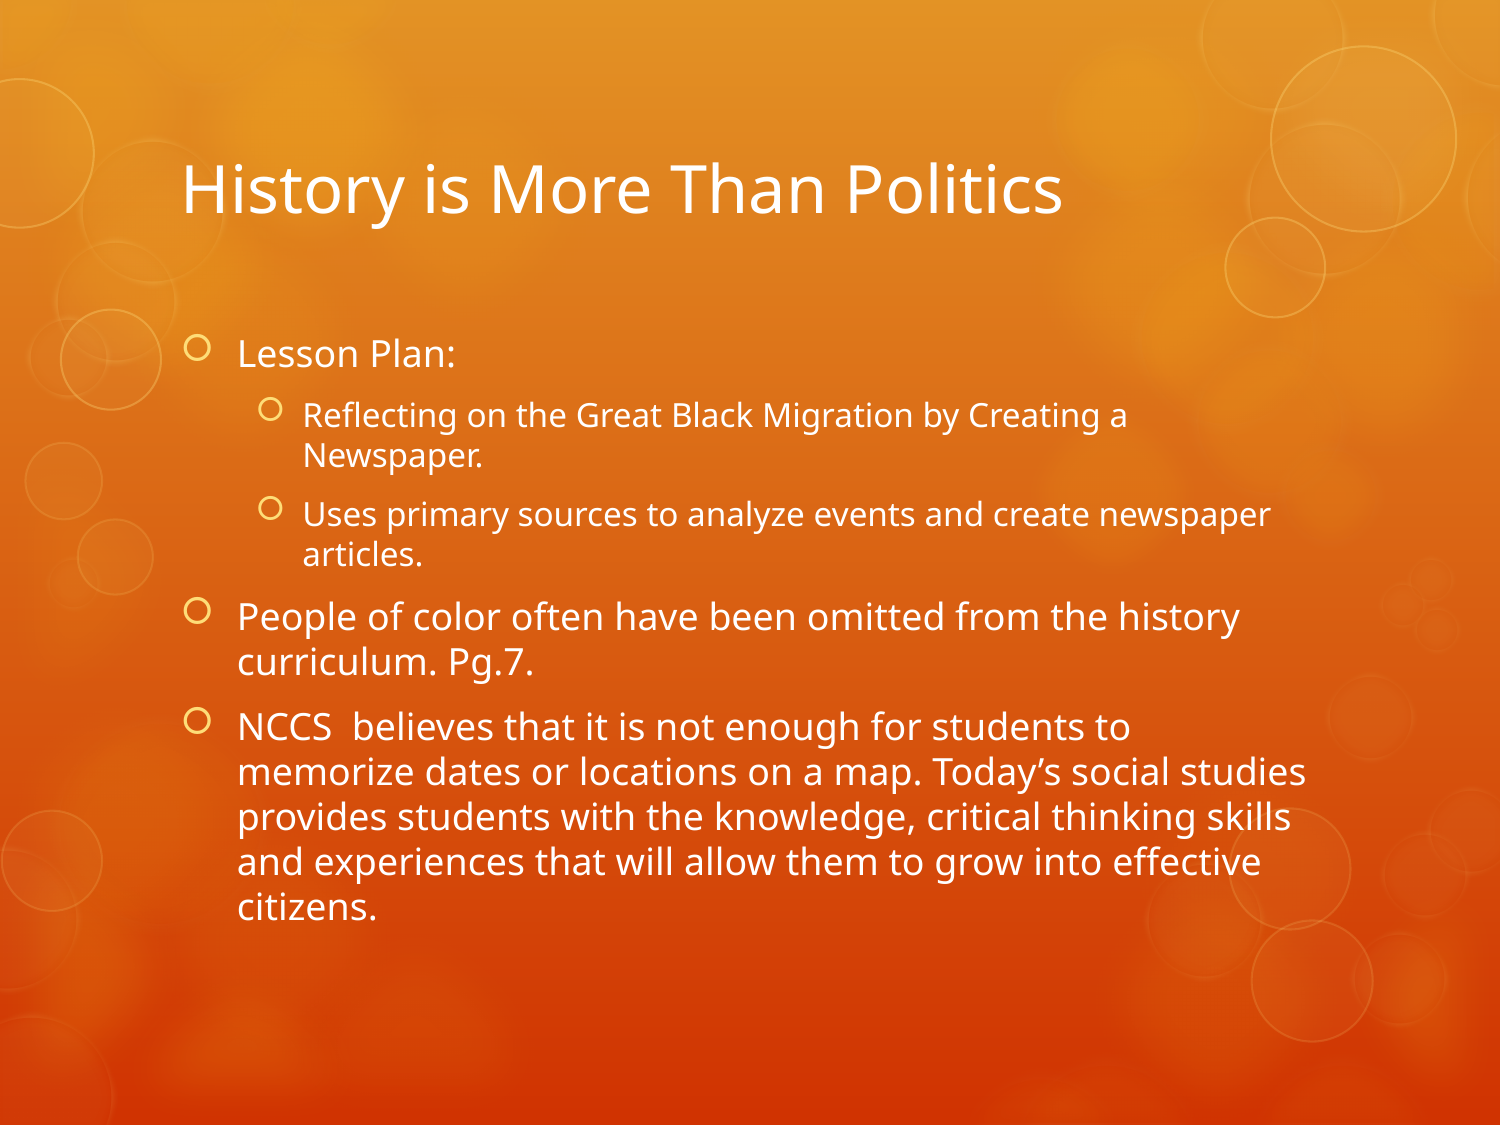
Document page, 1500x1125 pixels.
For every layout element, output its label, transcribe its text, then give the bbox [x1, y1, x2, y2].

list Lesson Plan: Reflecting on the Great Black Migration by Creating a Newspaper. Uses primary sources to analyze events and create newspaper articles. People of color often have been omitted from the history curriculum. Pg.7. NCCS believes that it is not enough for students to memorize dates or locations on a map. Today’s social studies provides students with the knowledge, critical thinking skills and experiences that will allow them to grow into effective citizens. [165, 296, 1335, 962]
title History is More Than Politics [165, 110, 1335, 263]
